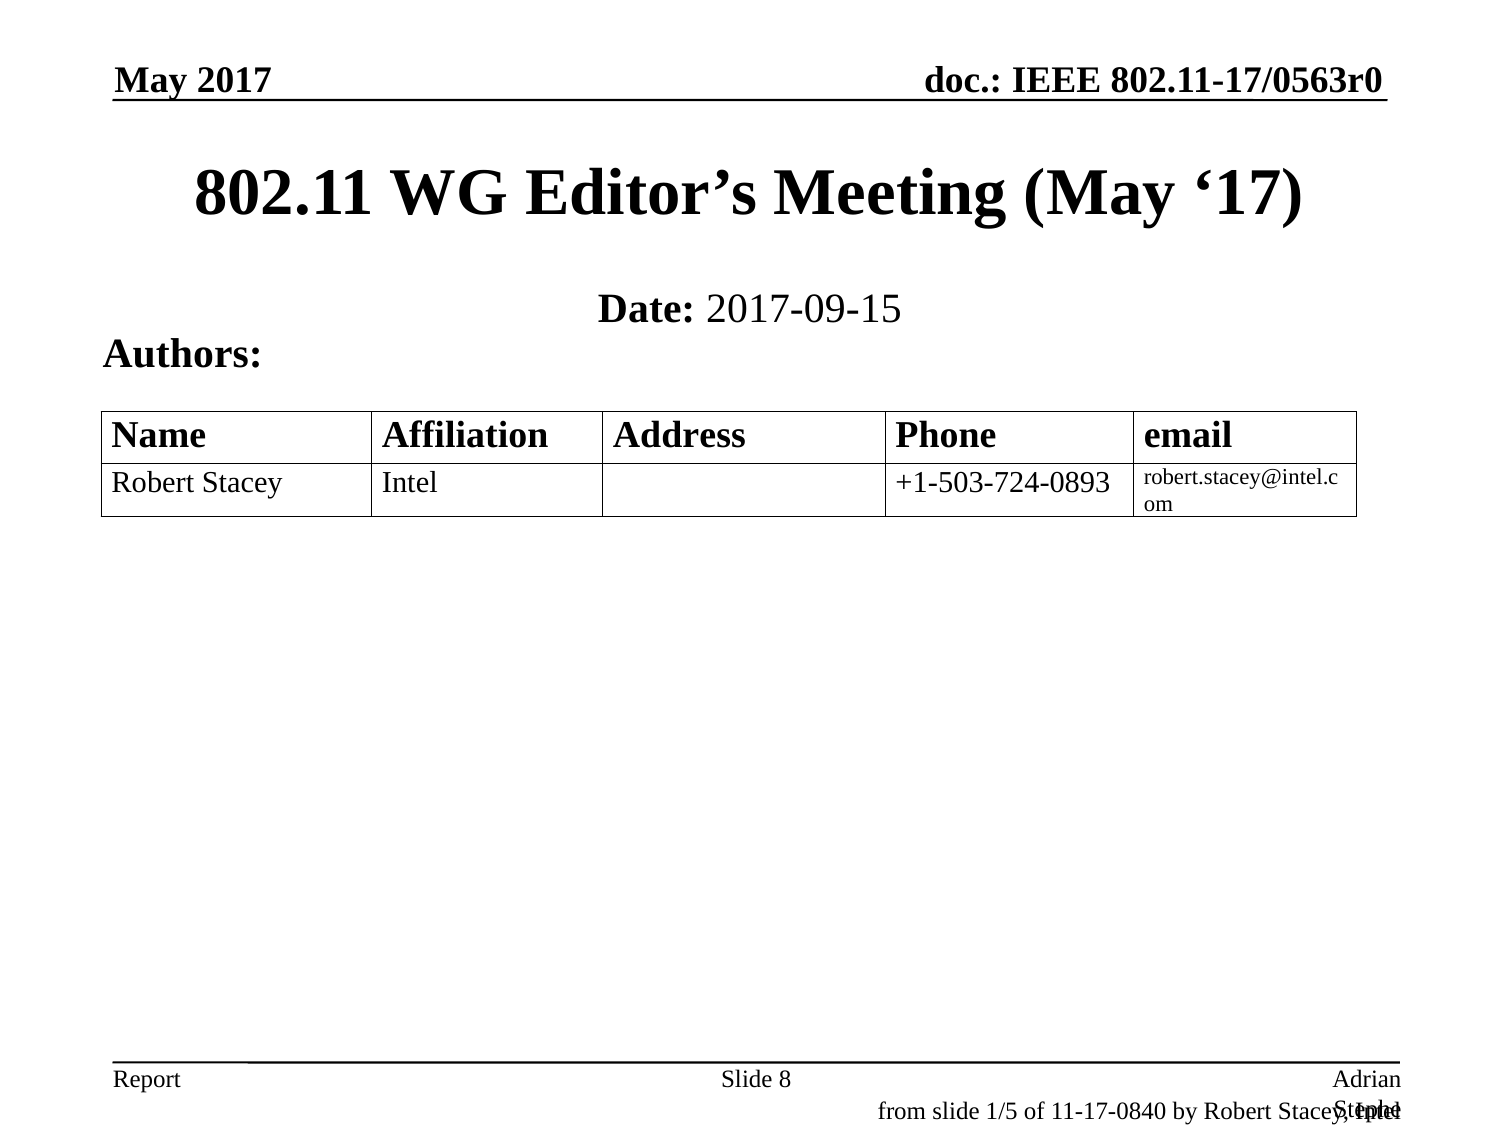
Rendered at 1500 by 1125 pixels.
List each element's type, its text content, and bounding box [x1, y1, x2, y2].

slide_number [114, 54, 374, 101]
slide_number Slide 8 [711, 1061, 801, 1087]
text_box Authors: [87, 318, 325, 381]
text_box from slide 1/5 of 11-17-0840 by Robert Stacey, Intel [343, 1087, 1417, 1125]
footer Adrian Stephens, Intel Corporation [1324, 1061, 1402, 1087]
title 802.11 WG Editor’s Meeting (May ‘17) [112, 112, 1388, 263]
list Date: 2017-09-15 [112, 279, 1388, 342]
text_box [86, 410, 1375, 831]
